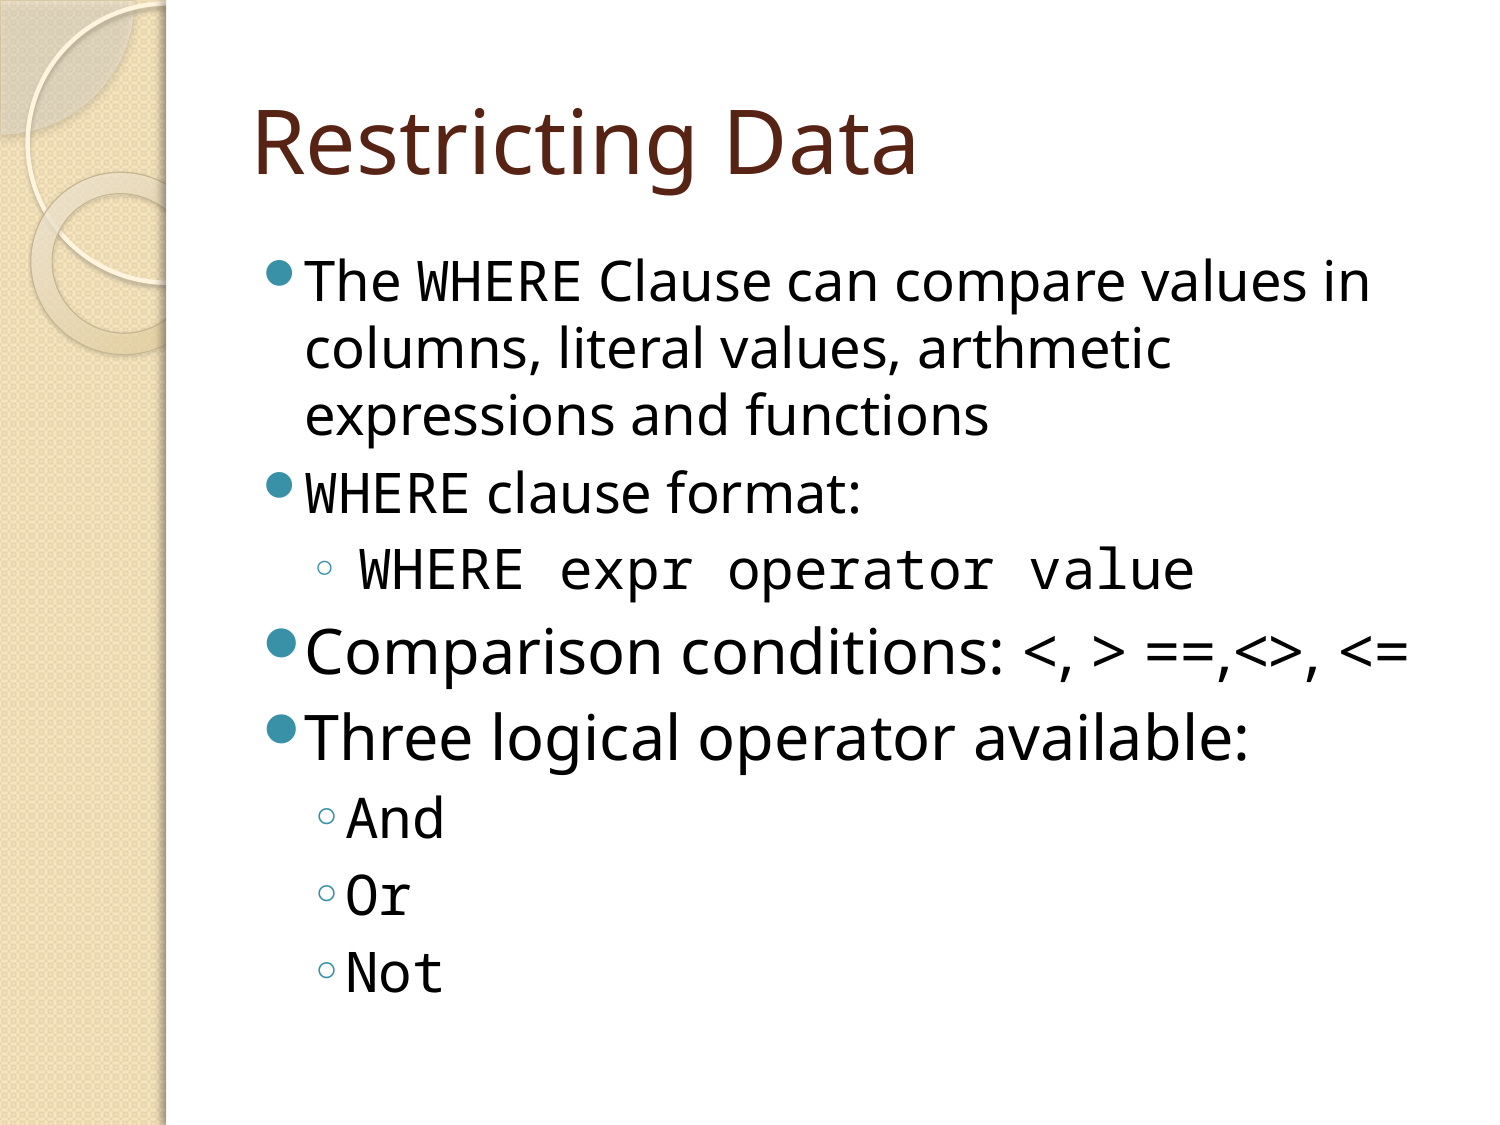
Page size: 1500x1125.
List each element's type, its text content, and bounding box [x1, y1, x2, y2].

title Restricting Data [235, 45, 1466, 233]
list The WHERE Clause can compare values in columns, literal values, arthmetic expressions and functions WHERE clause format: WHERE expr operator value Comparison conditions: <, > ==,<>, <= Three logical operator available: And Or Not [235, 237, 1466, 1025]
